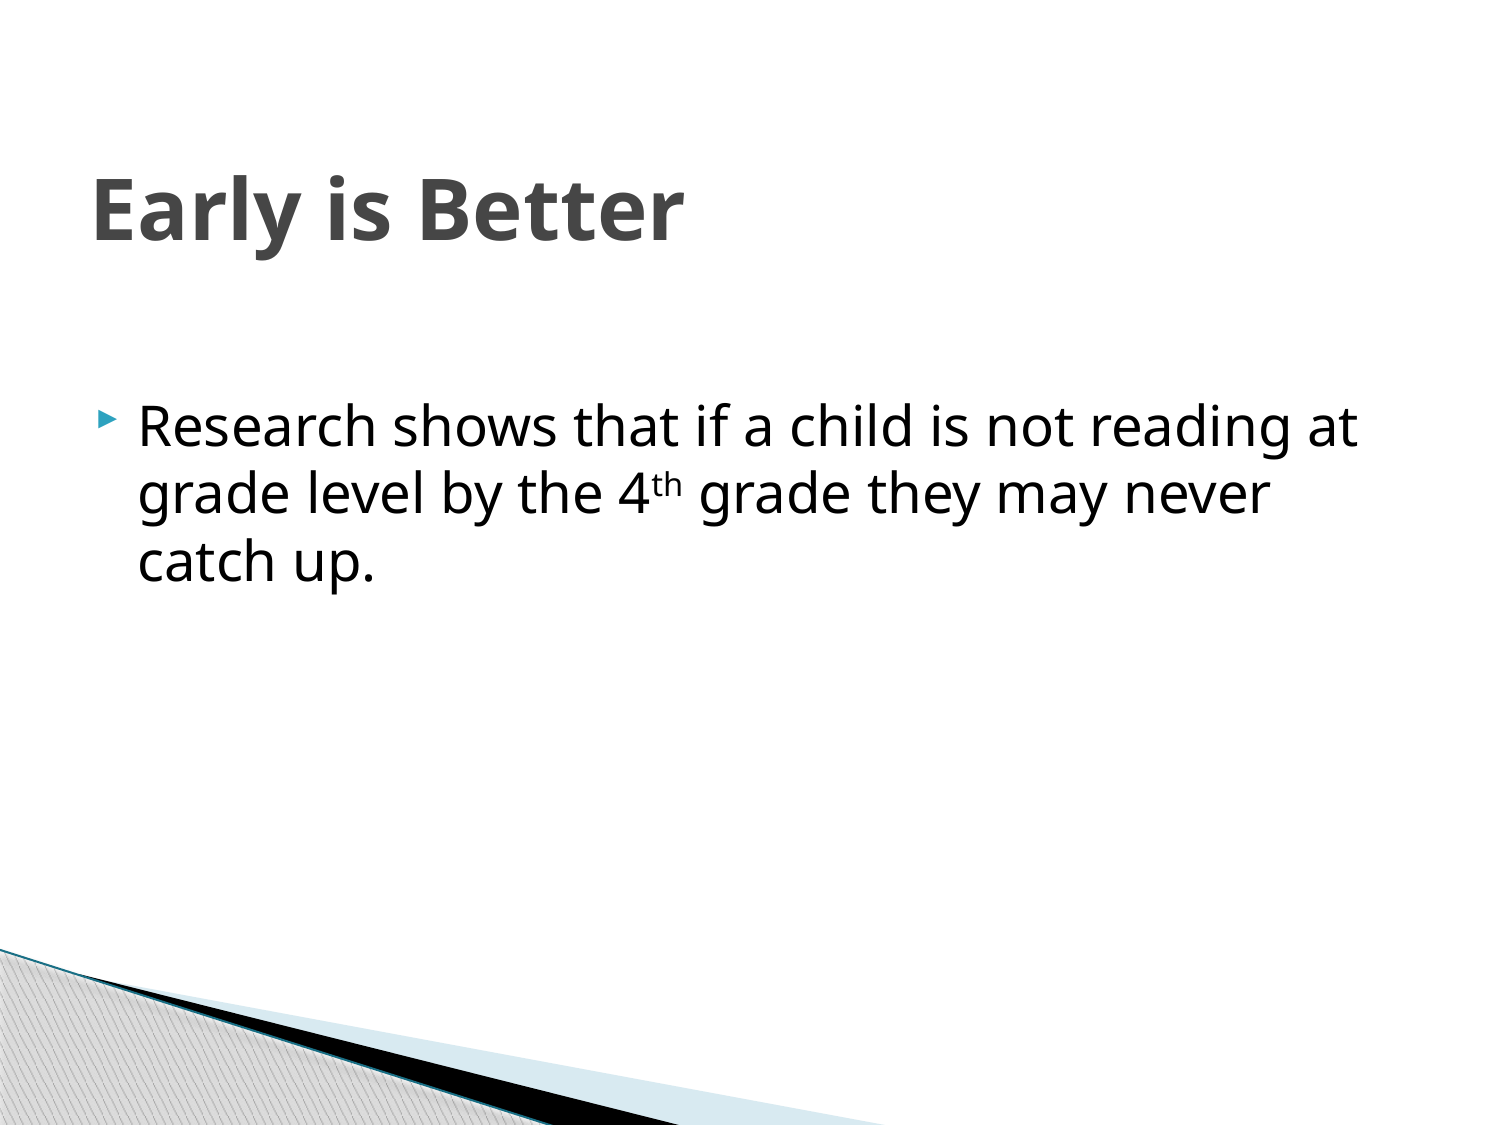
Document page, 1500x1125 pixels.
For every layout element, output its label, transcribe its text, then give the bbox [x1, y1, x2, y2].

title Early is Better [75, 87, 1425, 325]
list Research shows that if a child is not reading at grade level by the 4th grade they may never catch up. [62, 382, 1413, 938]
